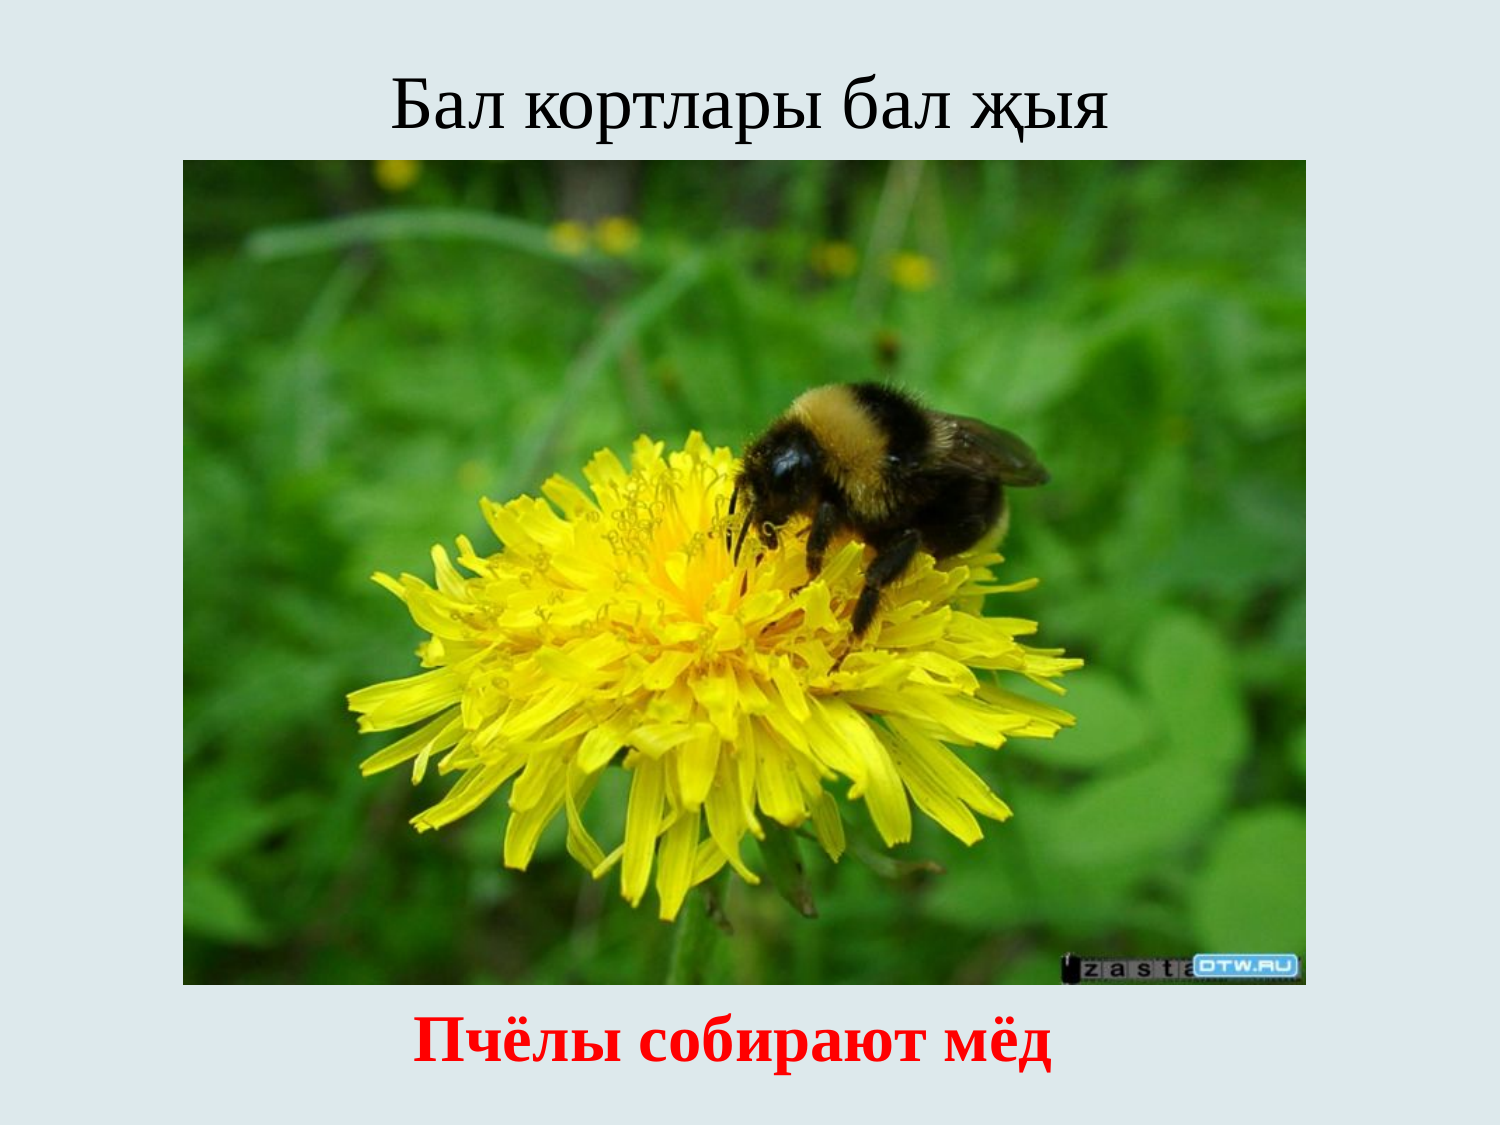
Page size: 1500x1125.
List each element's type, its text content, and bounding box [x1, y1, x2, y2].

text_box Пчёлы собирают мёд [398, 994, 1086, 1083]
title Бал кортлары бал җыя [75, 45, 1425, 233]
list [182, 160, 1306, 985]
